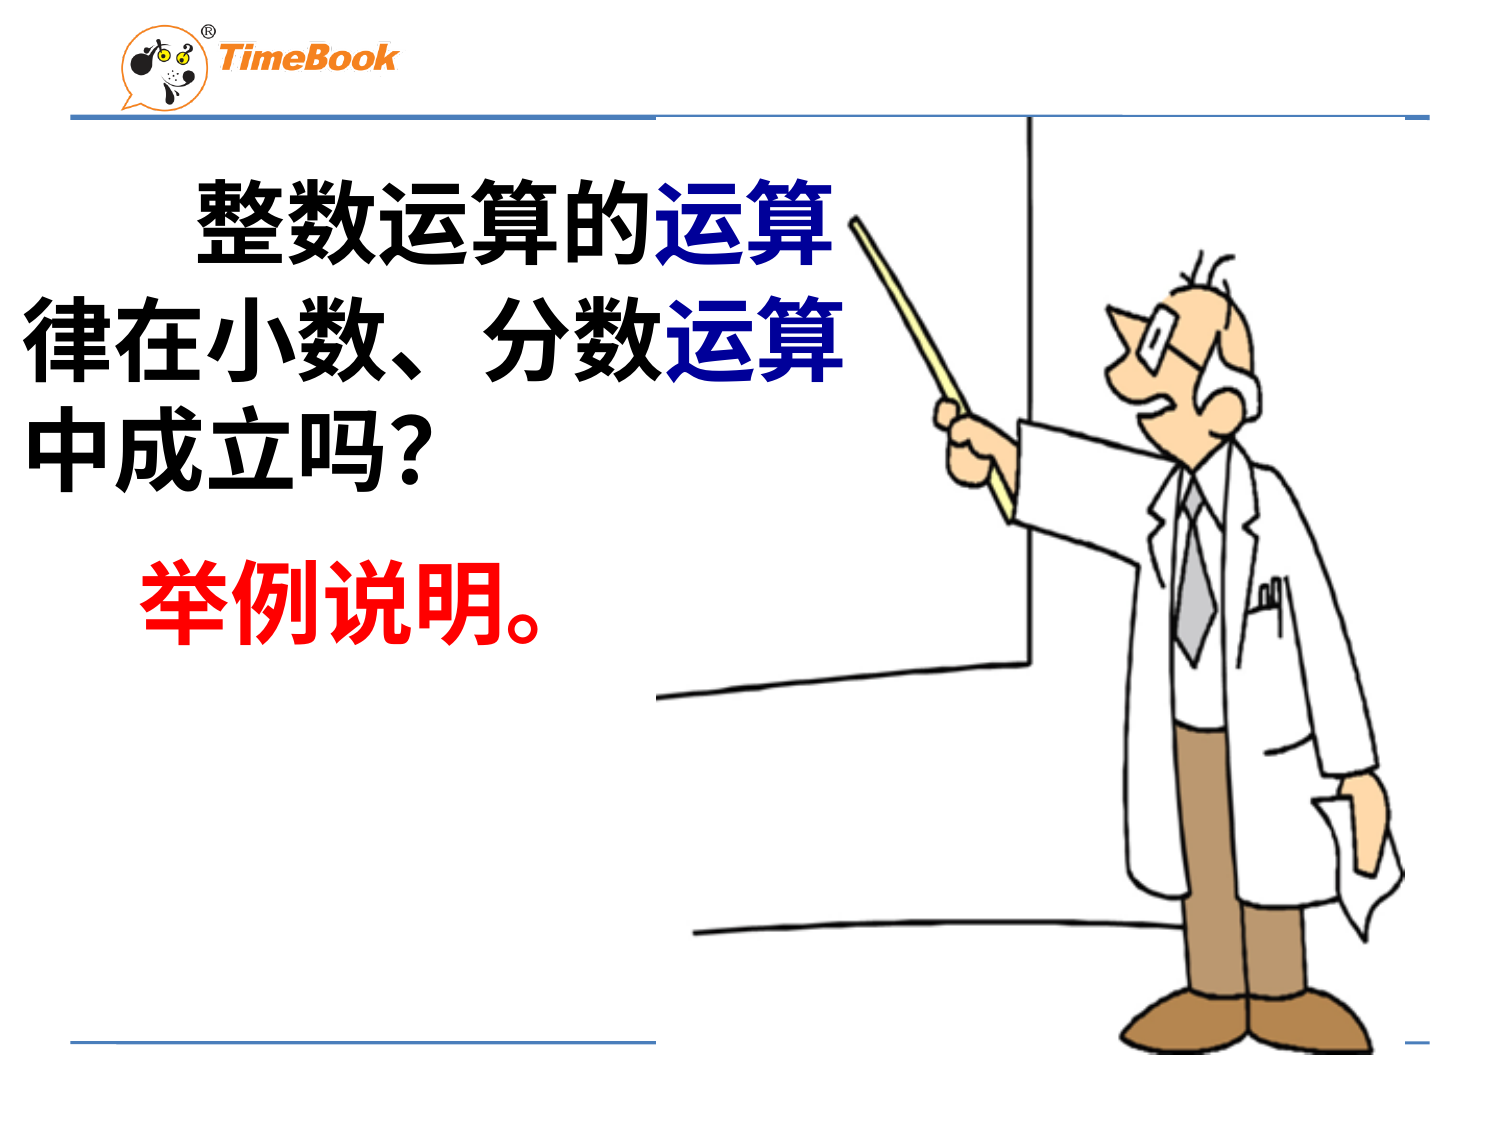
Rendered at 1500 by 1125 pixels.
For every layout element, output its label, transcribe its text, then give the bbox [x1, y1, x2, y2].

picture [118, 22, 408, 113]
text_box 举例说明。 [123, 538, 613, 664]
text_box 整数运算的运算律在小数、分数运算中成立吗？ [7, 125, 650, 511]
picture [656, 116, 1405, 1055]
